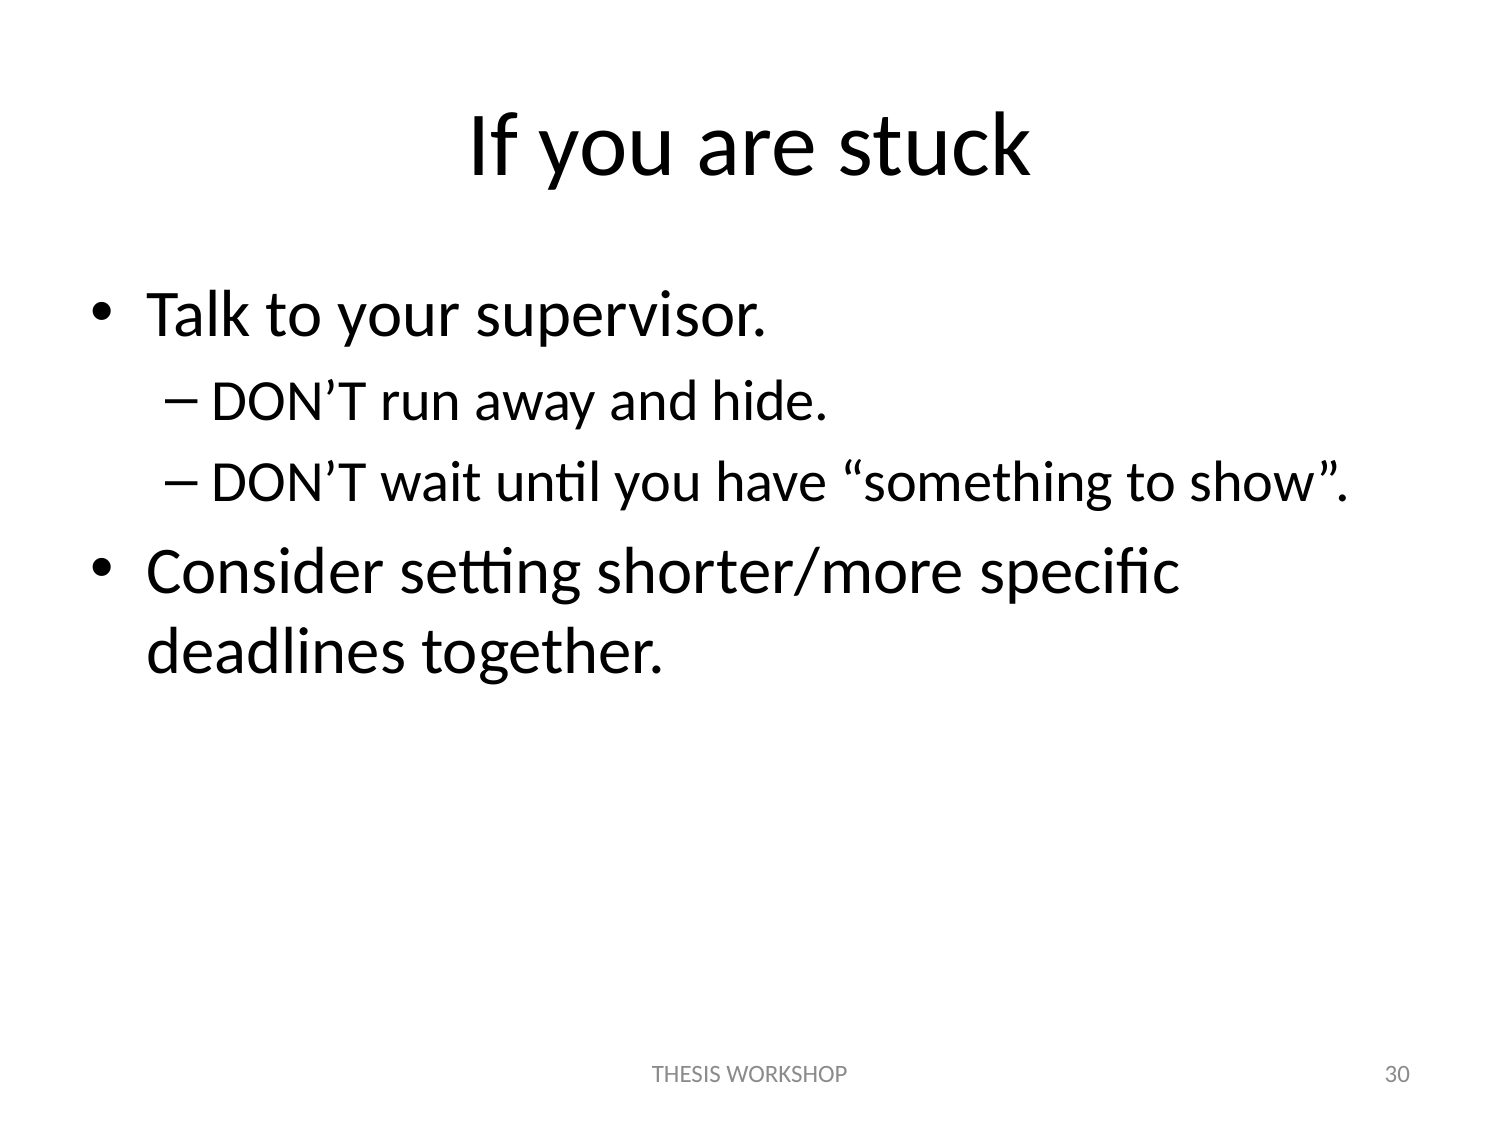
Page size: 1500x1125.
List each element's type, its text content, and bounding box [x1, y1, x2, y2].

title If you are stuck [75, 45, 1425, 233]
slide_number 30 [1074, 1042, 1425, 1103]
footer THESIS WORKSHOP [512, 1042, 988, 1103]
list Talk to your supervisor. DON’T run away and hide. DON’T wait until you have “something to show”. Consider setting shorter/more specific deadlines together. [75, 262, 1425, 1005]
